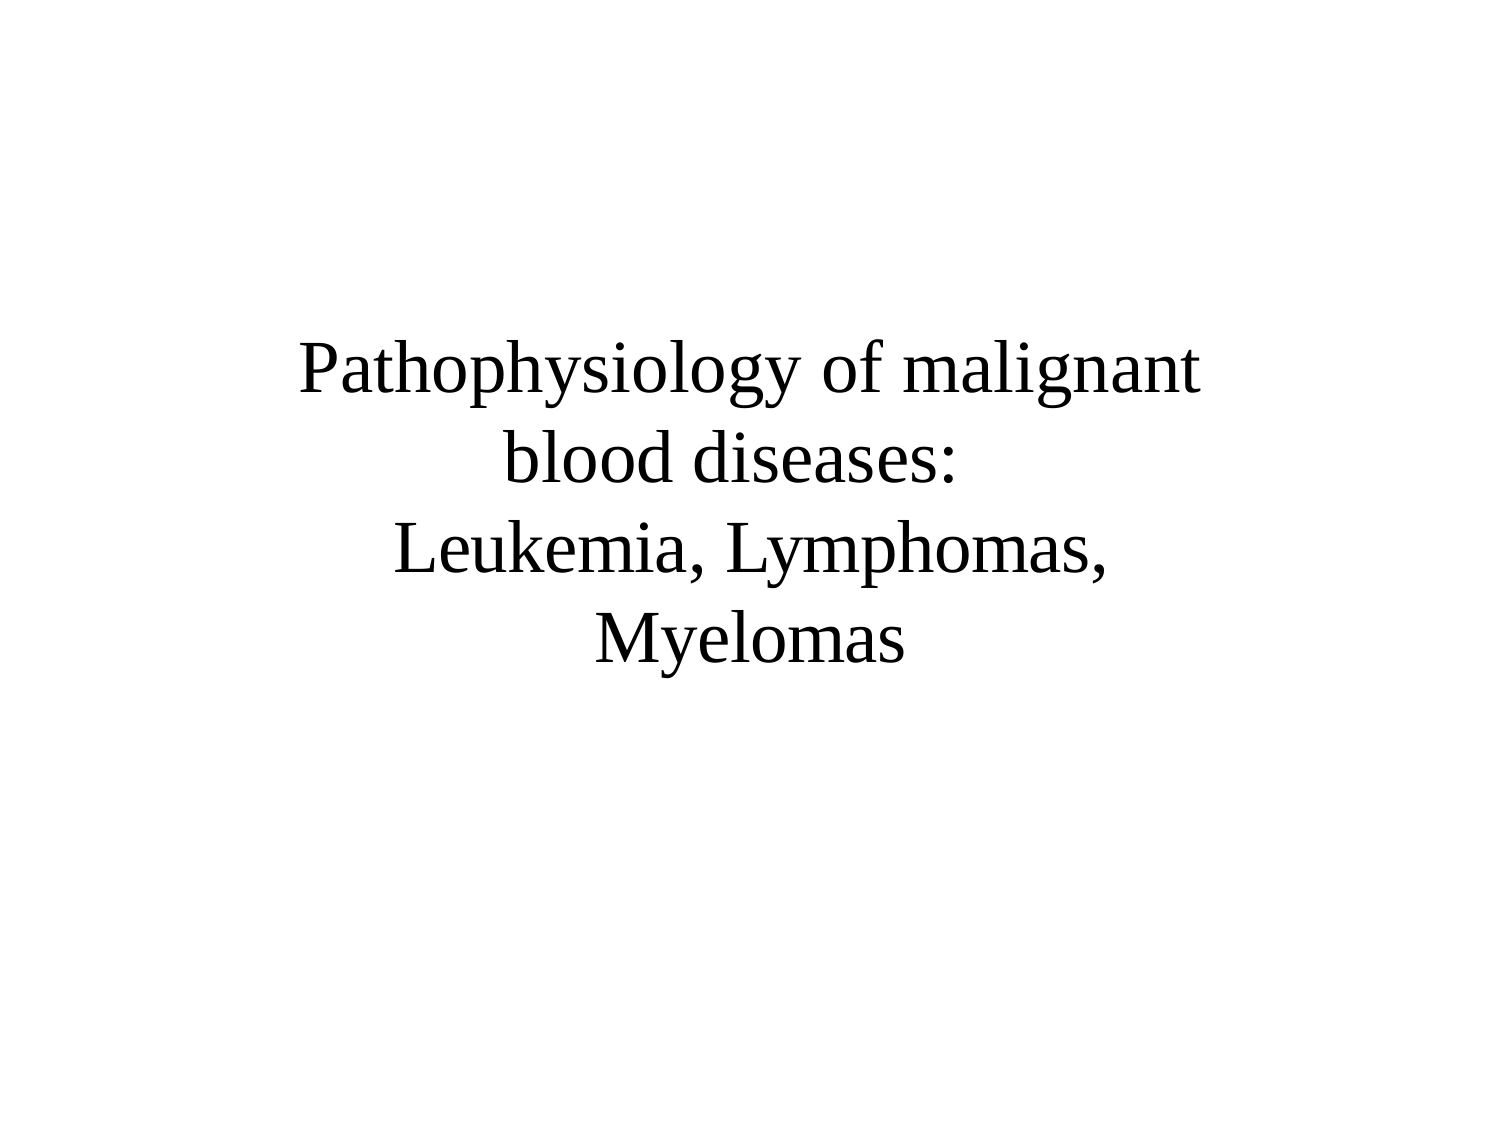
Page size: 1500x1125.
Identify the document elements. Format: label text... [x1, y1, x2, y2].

text_box Pathophysiology of malignant blood diseases: Leukemia, Lymphomas, Myelomas [229, 317, 1272, 678]
